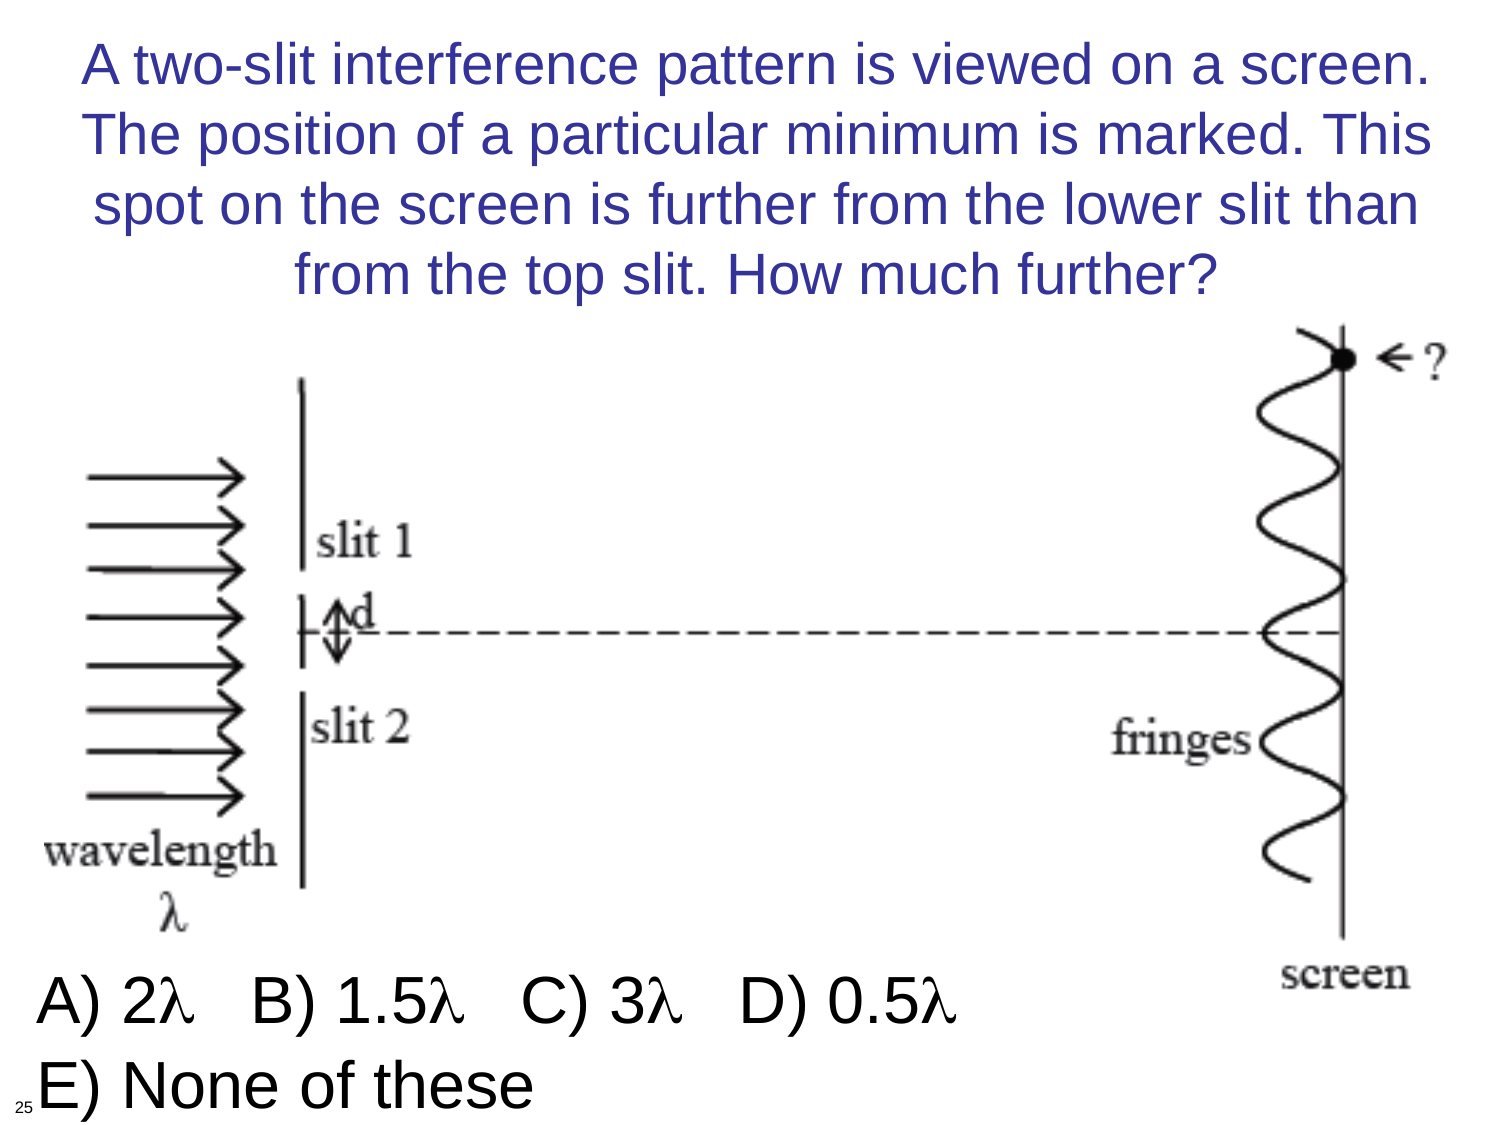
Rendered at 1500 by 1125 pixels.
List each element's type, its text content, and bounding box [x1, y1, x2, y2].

list A) 2l B) 1.5l C) 3l D) 0.5l E) None of these [21, 958, 1459, 1125]
title A two-slit interference pattern is viewed on a screen. The position of a particular minimum is marked. This spot on the screen is further from the lower slit than from the top slit. How much further? [39, 29, 1477, 303]
text_box 25 [0, 1089, 50, 1125]
picture [44, 321, 1460, 1002]
